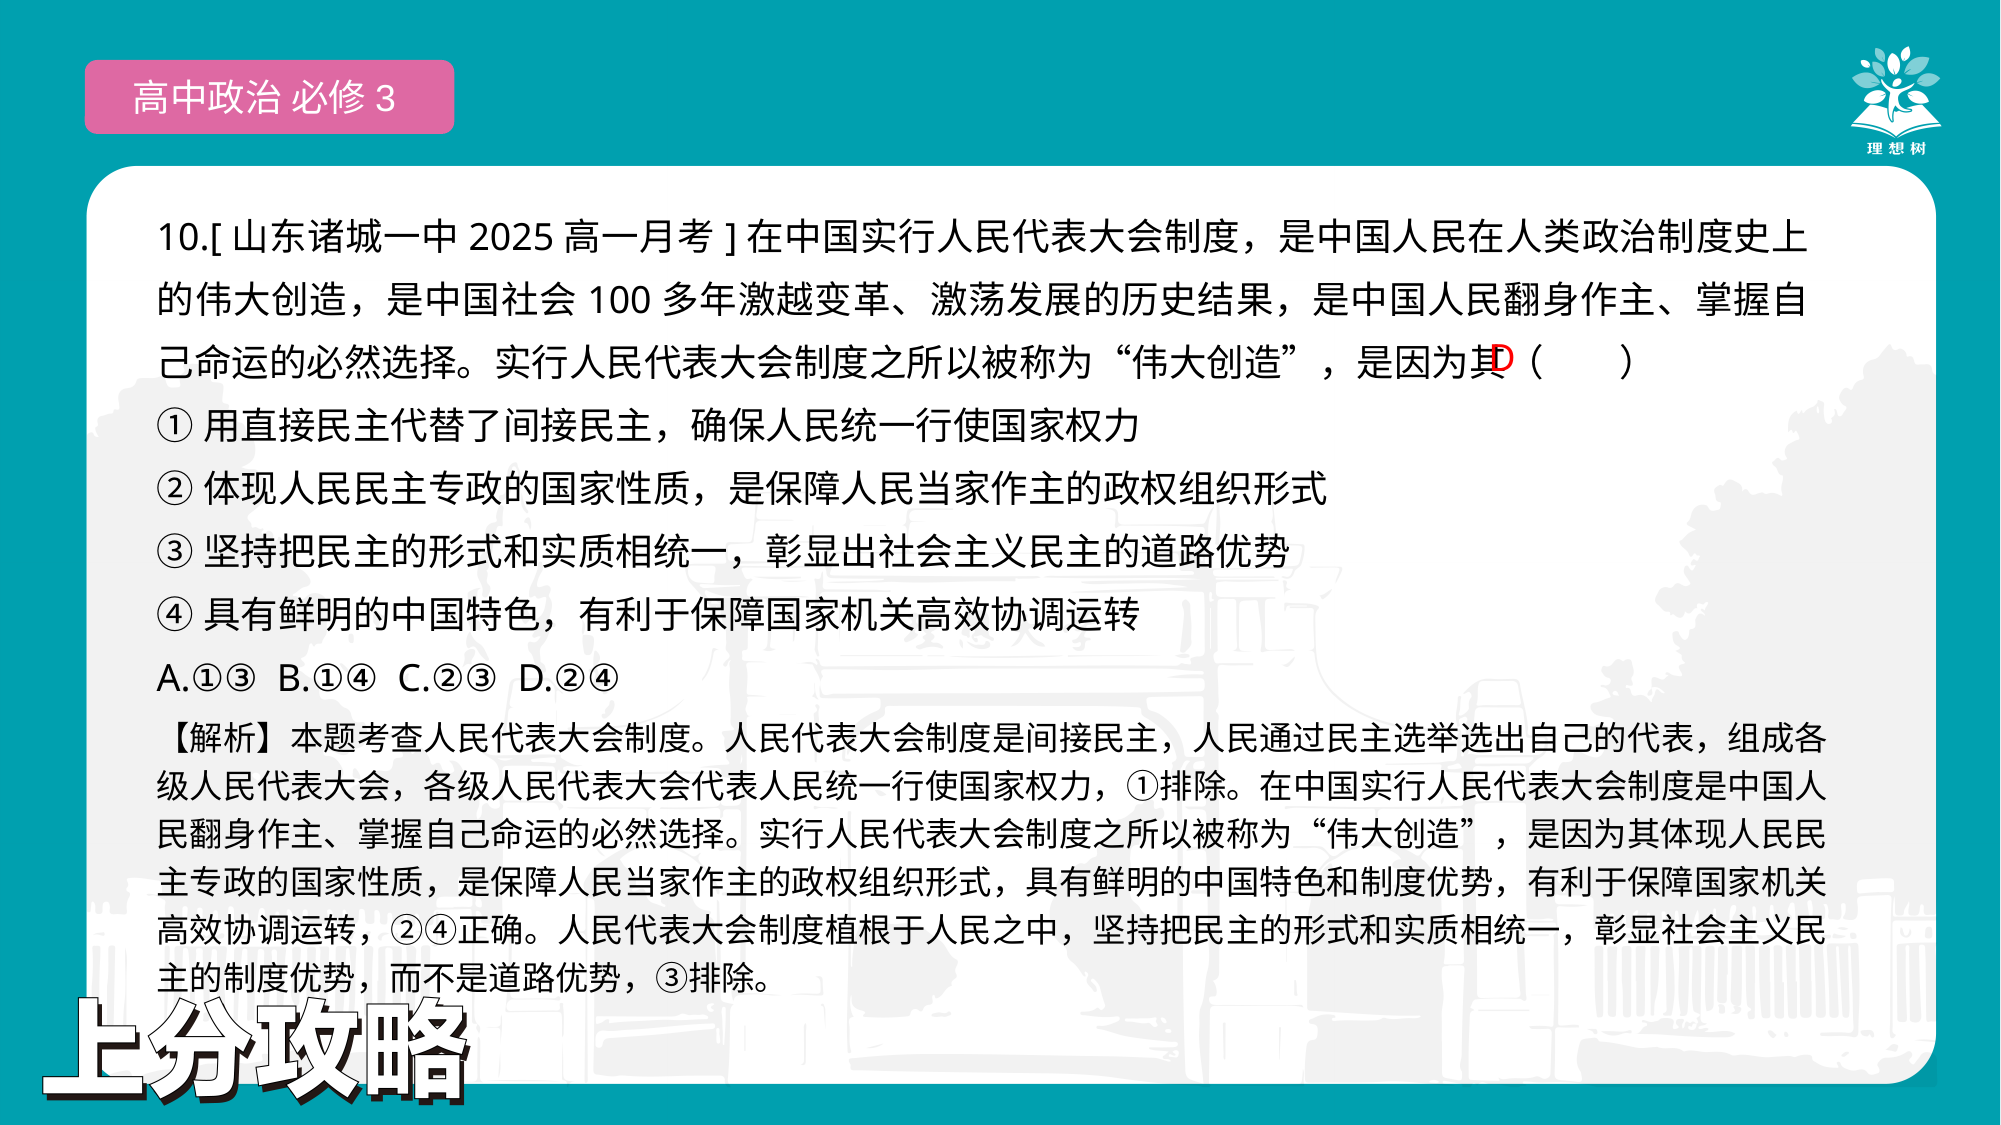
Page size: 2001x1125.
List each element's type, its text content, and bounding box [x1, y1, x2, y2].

text_box 10.[山东诸城一中2025高一月考]在中国实行人民代表大会制度，是中国人民在人类政治制度史上的伟大创造，是中国社会100多年激越变革、激荡发展的历史结果，是中国人民翻身作主、掌握自己命运的必然选择。实行人民代表大会制度之所以被称为“伟大创造”，是因为其（ ） ①用直接民主代替了间接民主，确保人民统一行使国家权力 ②体现人民民主专政的国家性质，是保障人民当家作主的政权组织形式 ③坚持把民主的形式和实质相统一，彰显出社会主义民主的道路优势 ④具有鲜明的中国特色，有利于保障国家机关高效协调运转 A.①③ B.①④ C.②③ D.②④ [141, 187, 1824, 702]
picture [0, 0, 2001, 1125]
text_box 【解析】本题考查人民代表大会制度。人民代表大会制度是间接民主，人民通过民主选举选出自己的代表，组成各级人民代表大会，各级人民代表大会代表人民统一行使国家权力，①排除。在中国实行人民代表大会制度是中国人民翻身作主、掌握自己命运的必然选择。实行人民代表大会制度之所以被称为“伟大创造”，是因为其体现人民民主专政的国家性质，是保障人民当家作主的政权组织形式，具有鲜明的中国特色和制度优势，有利于保障国家机关高效协调运转，②④正确。人民代表大会制度植根于人民之中，坚持把民主的形式和实质相统一，彰显社会主义民主的制度优势，而不是道路优势，③排除。 [141, 702, 1843, 1005]
text_box D [1473, 304, 1584, 387]
text_box 高中政治 必修3 [83, 58, 456, 135]
